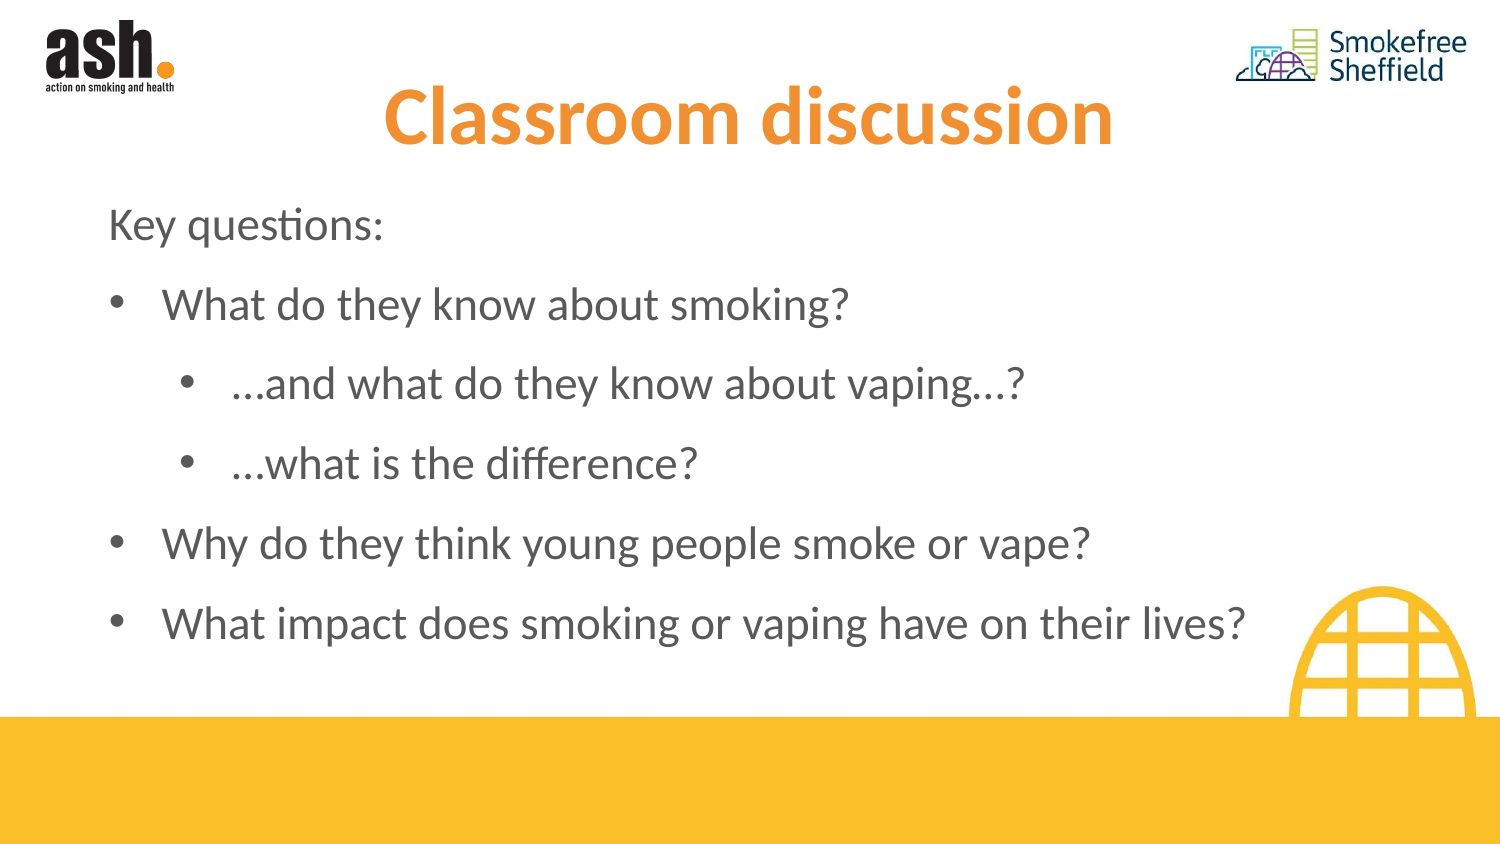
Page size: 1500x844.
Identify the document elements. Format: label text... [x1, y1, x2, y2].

title Classroom discussion [75, 41, 1425, 182]
list Key questions: What do they know about smoking? …and what do they know about vaping…? …what is the difference? Why do they think young people smoke or vape? What impact does smoking or vaping have on their lives? [93, 185, 1444, 658]
picture [0, 0, 1500, 844]
